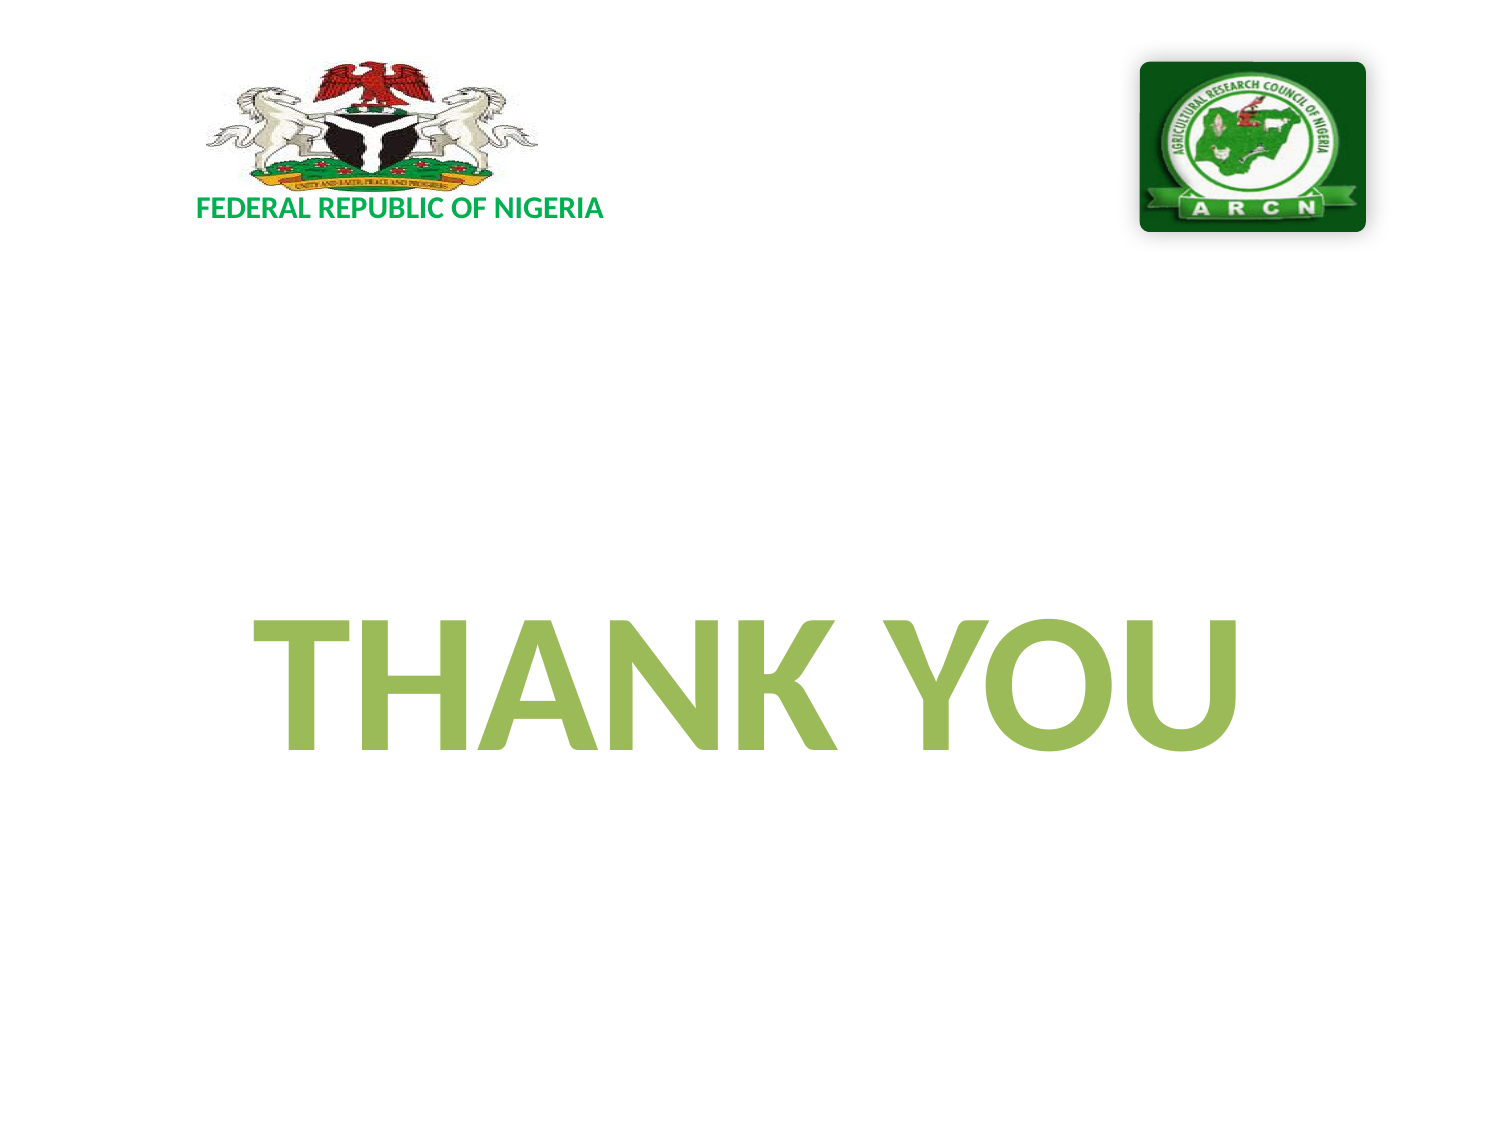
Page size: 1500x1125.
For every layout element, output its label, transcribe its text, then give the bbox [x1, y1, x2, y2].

title FEDERAL REPUBLIC OF NIGERIA [75, 45, 1425, 233]
list THANK YOU [75, 262, 1425, 1005]
picture [206, 61, 538, 192]
picture [1139, 61, 1367, 233]
